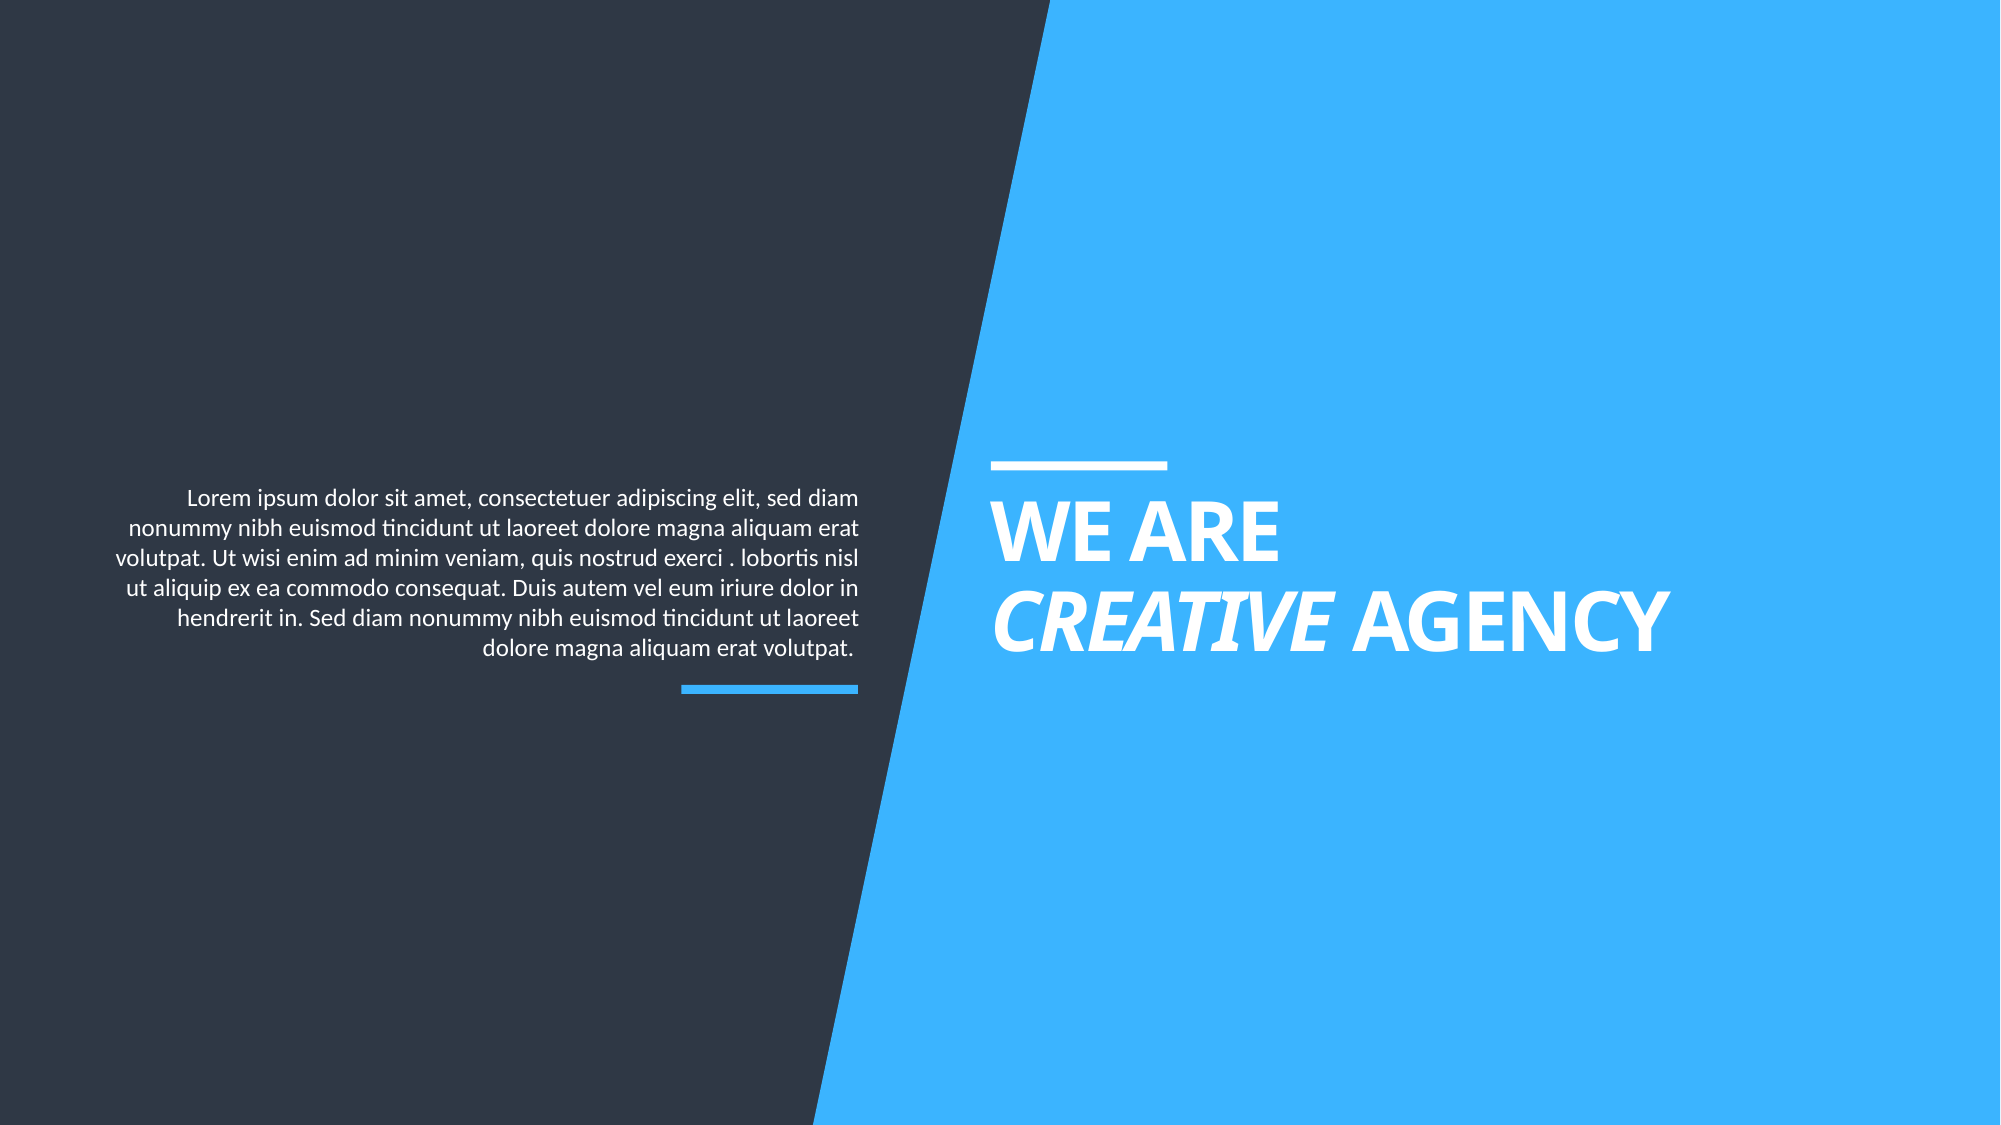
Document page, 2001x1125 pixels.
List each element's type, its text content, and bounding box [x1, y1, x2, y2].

text_box WE ARE CREATIVE AGENCY [996, 591, 1043, 651]
text_box WE ARE CREATIVE AGENCY [991, 502, 1070, 560]
text_box WE ARE CREATIVE AGENCY [1180, 592, 1297, 650]
text_box [990, 460, 1168, 471]
text_box [680, 684, 859, 695]
text_box WE ARE CREATIVE AGENCY [1041, 592, 1086, 650]
text_box WE ARE CREATIVE AGENCY [1124, 592, 1174, 650]
text_box WE ARE CREATIVE AGENCY [1192, 502, 1237, 560]
text_box WE ARE CREATIVE AGENCY [1620, 592, 1669, 650]
text_box WE ARE CREATIVE AGENCY [1575, 591, 1619, 651]
text_box WE ARE CREATIVE AGENCY [1244, 502, 1277, 560]
text_box WE ARE CREATIVE AGENCY [1513, 592, 1565, 650]
text_box WE ARE CREATIVE AGENCY [1130, 502, 1185, 560]
text_box WE ARE CREATIVE AGENCY [1470, 592, 1503, 650]
text_box WE ARE CREATIVE AGENCY [1076, 502, 1109, 560]
text_box WE ARE CREATIVE AGENCY [1291, 592, 1335, 650]
text_box WE ARE CREATIVE AGENCY [1353, 592, 1408, 650]
text_box WE ARE CREATIVE AGENCY [1089, 592, 1133, 650]
text_box Lorem ipsum dolor sit amet, consectetuer adipiscing elit, sed diam nonummy nibh euismod tincidunt ut laoreet dolore magna aliquam erat volutpat. Ut wisi enim ad minim veniam, quis nostrud exerci . lobortis nisl ut aliquip ex ea commodo consequat. Duis autem vel eum iriure dolor in hendrerit in. Sed diam nonummy nibh euismod tincidunt ut laoreet dolore magna aliquam erat volutpat. [99, 474, 876, 669]
text_box WE ARE CREATIVE AGENCY [1409, 591, 1457, 651]
